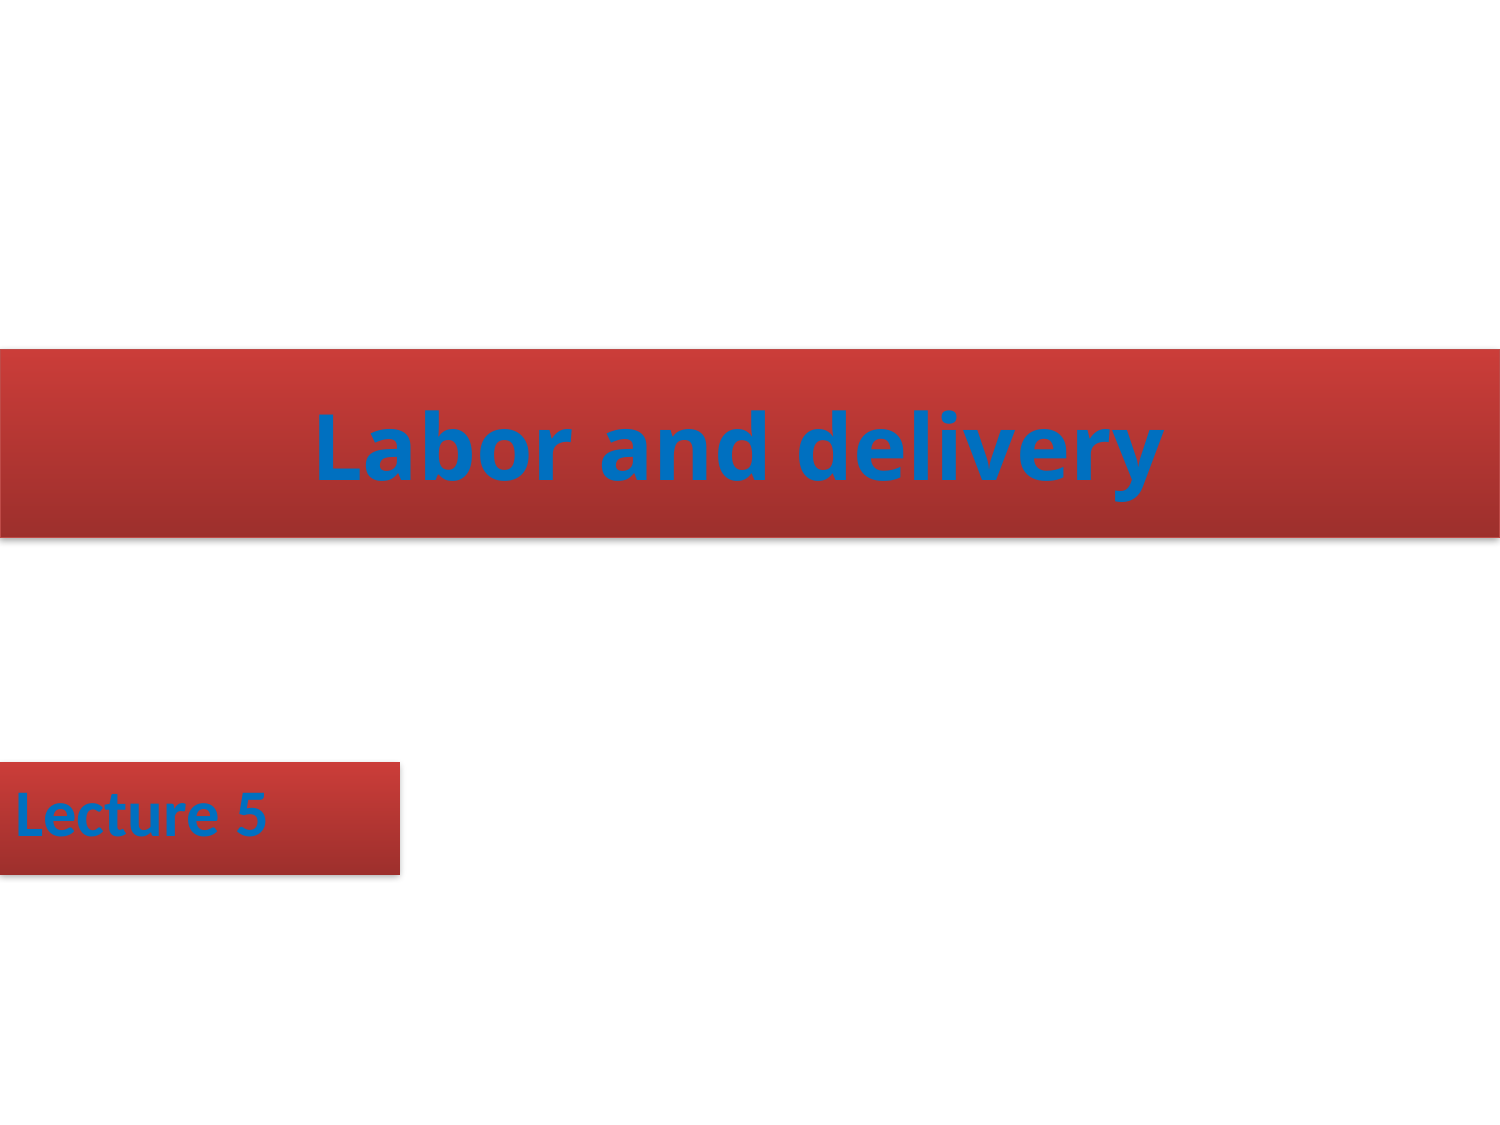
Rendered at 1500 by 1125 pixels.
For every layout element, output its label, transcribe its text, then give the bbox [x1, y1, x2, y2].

title Labor and delivery [0, 349, 1500, 538]
subtitle Lecture 5 [0, 762, 400, 875]
